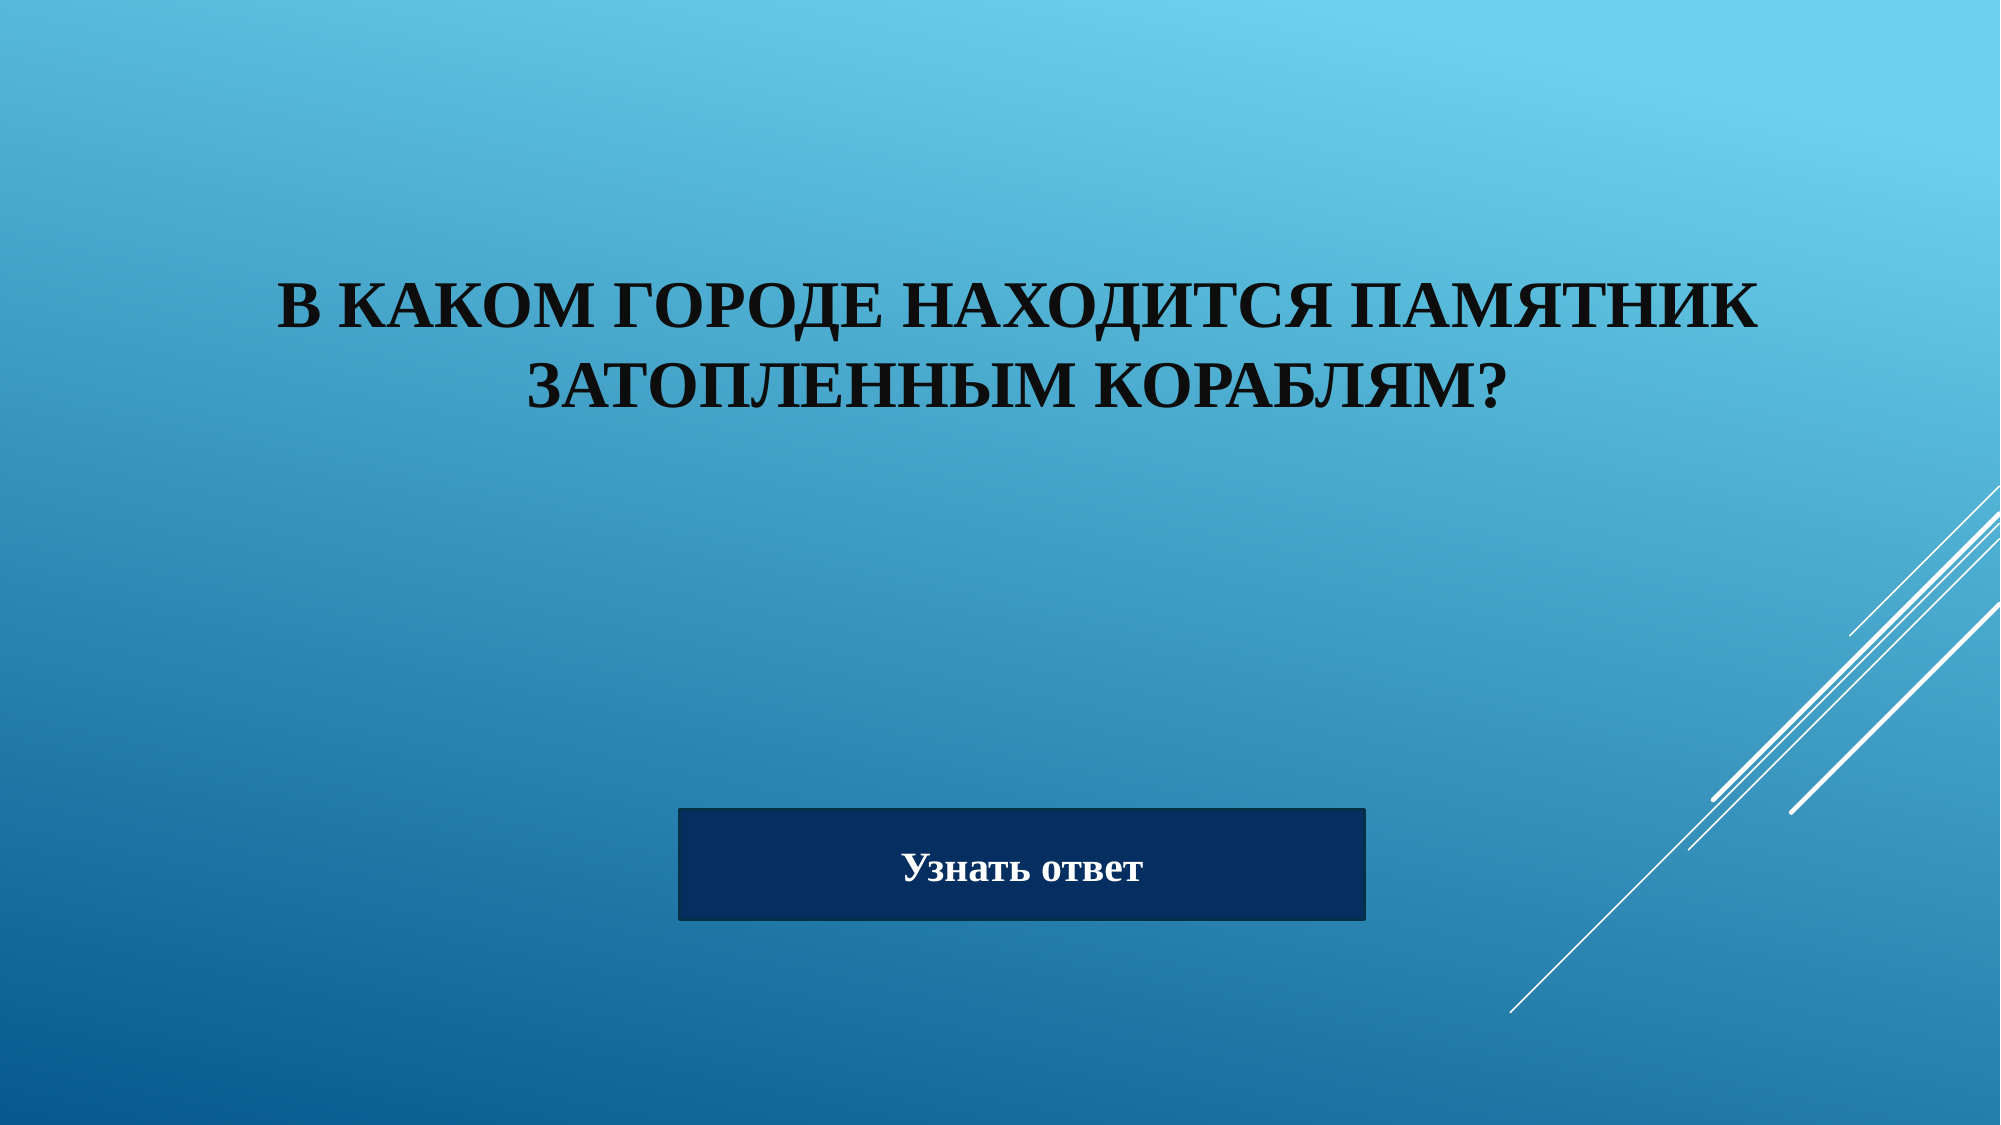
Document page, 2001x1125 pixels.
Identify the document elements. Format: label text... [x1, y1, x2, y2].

title В каком городе находится памятник затопленным кораблям? [156, 141, 1882, 701]
